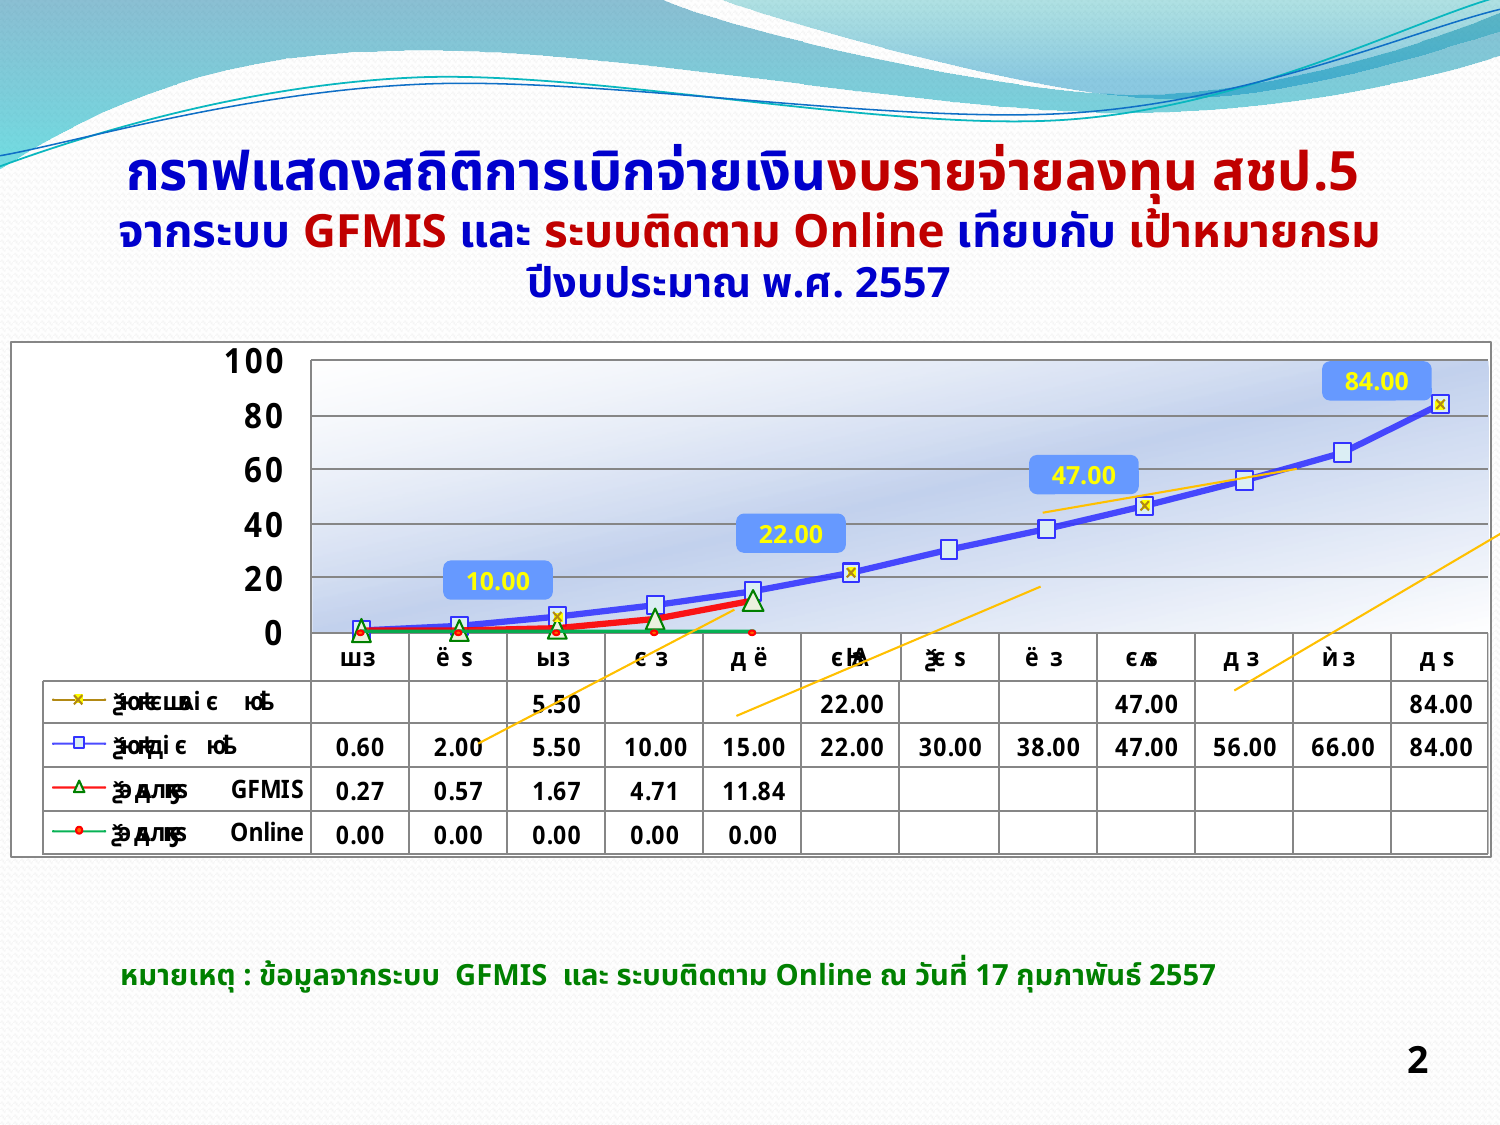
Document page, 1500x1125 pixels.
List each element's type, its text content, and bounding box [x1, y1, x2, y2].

text_box กราฟแสดงสถิติการเบิกจ่ายเงินงบรายจ่ายลงทุน สชป.5 จากระบบ GFMIS และ ระบบติดตาม Online เทียบกับ เป้าหมายกรม ปีงบประมาณ พ.ศ. 2557 [0, 128, 1500, 314]
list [0, 328, 1500, 868]
text_box หมายเหตุ : ข้อมูลจากระบบ GFMIS และ ระบบติดตาม Online ณ วันที่ 17 กุมภาพันธ์ 2557 [105, 949, 1336, 999]
